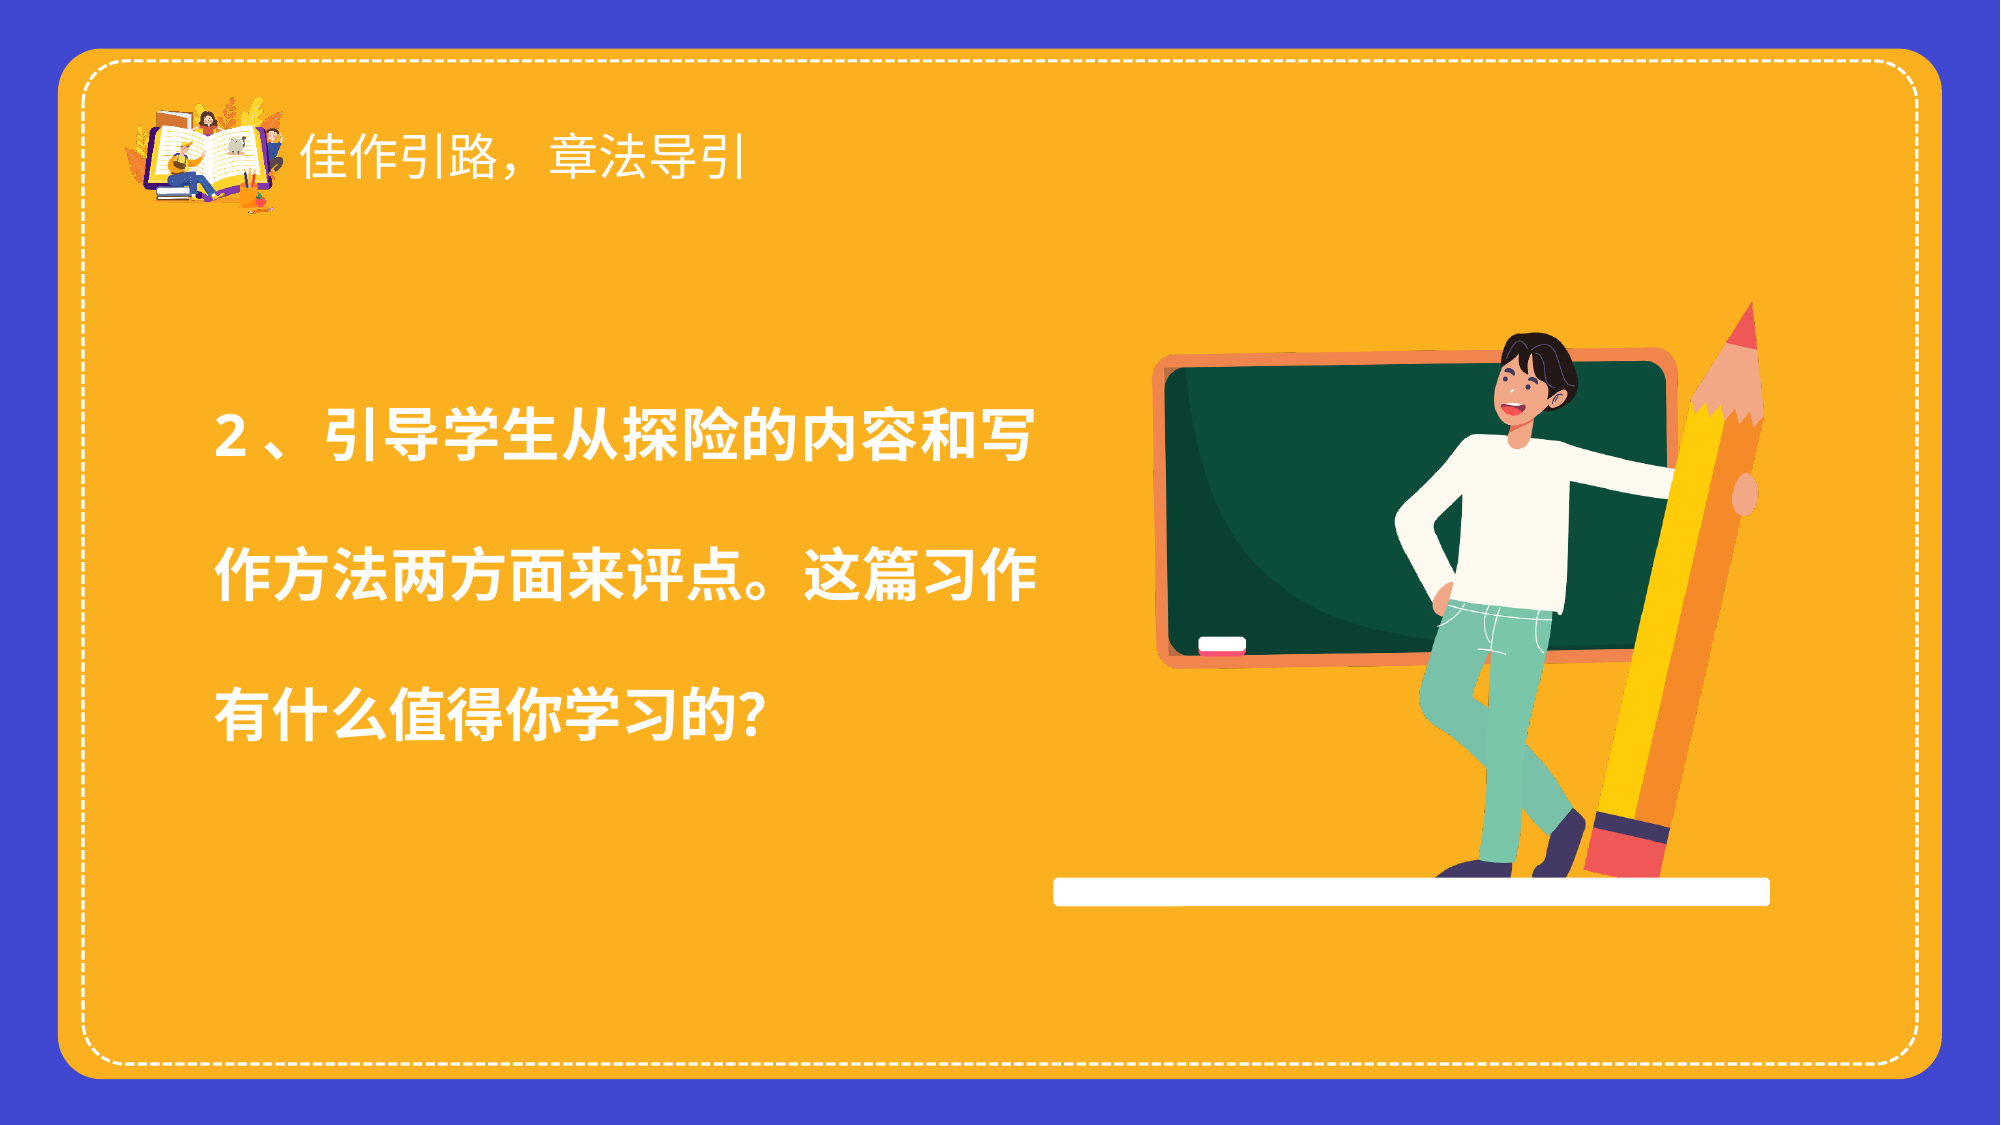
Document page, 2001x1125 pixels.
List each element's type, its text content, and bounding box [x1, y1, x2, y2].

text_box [119, 71, 784, 240]
text_box 2、引导学生从探险的内容和写作方法两方面来评点。这篇习作有什么值得你学习的？ [198, 320, 1040, 756]
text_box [1040, 166, 1862, 988]
